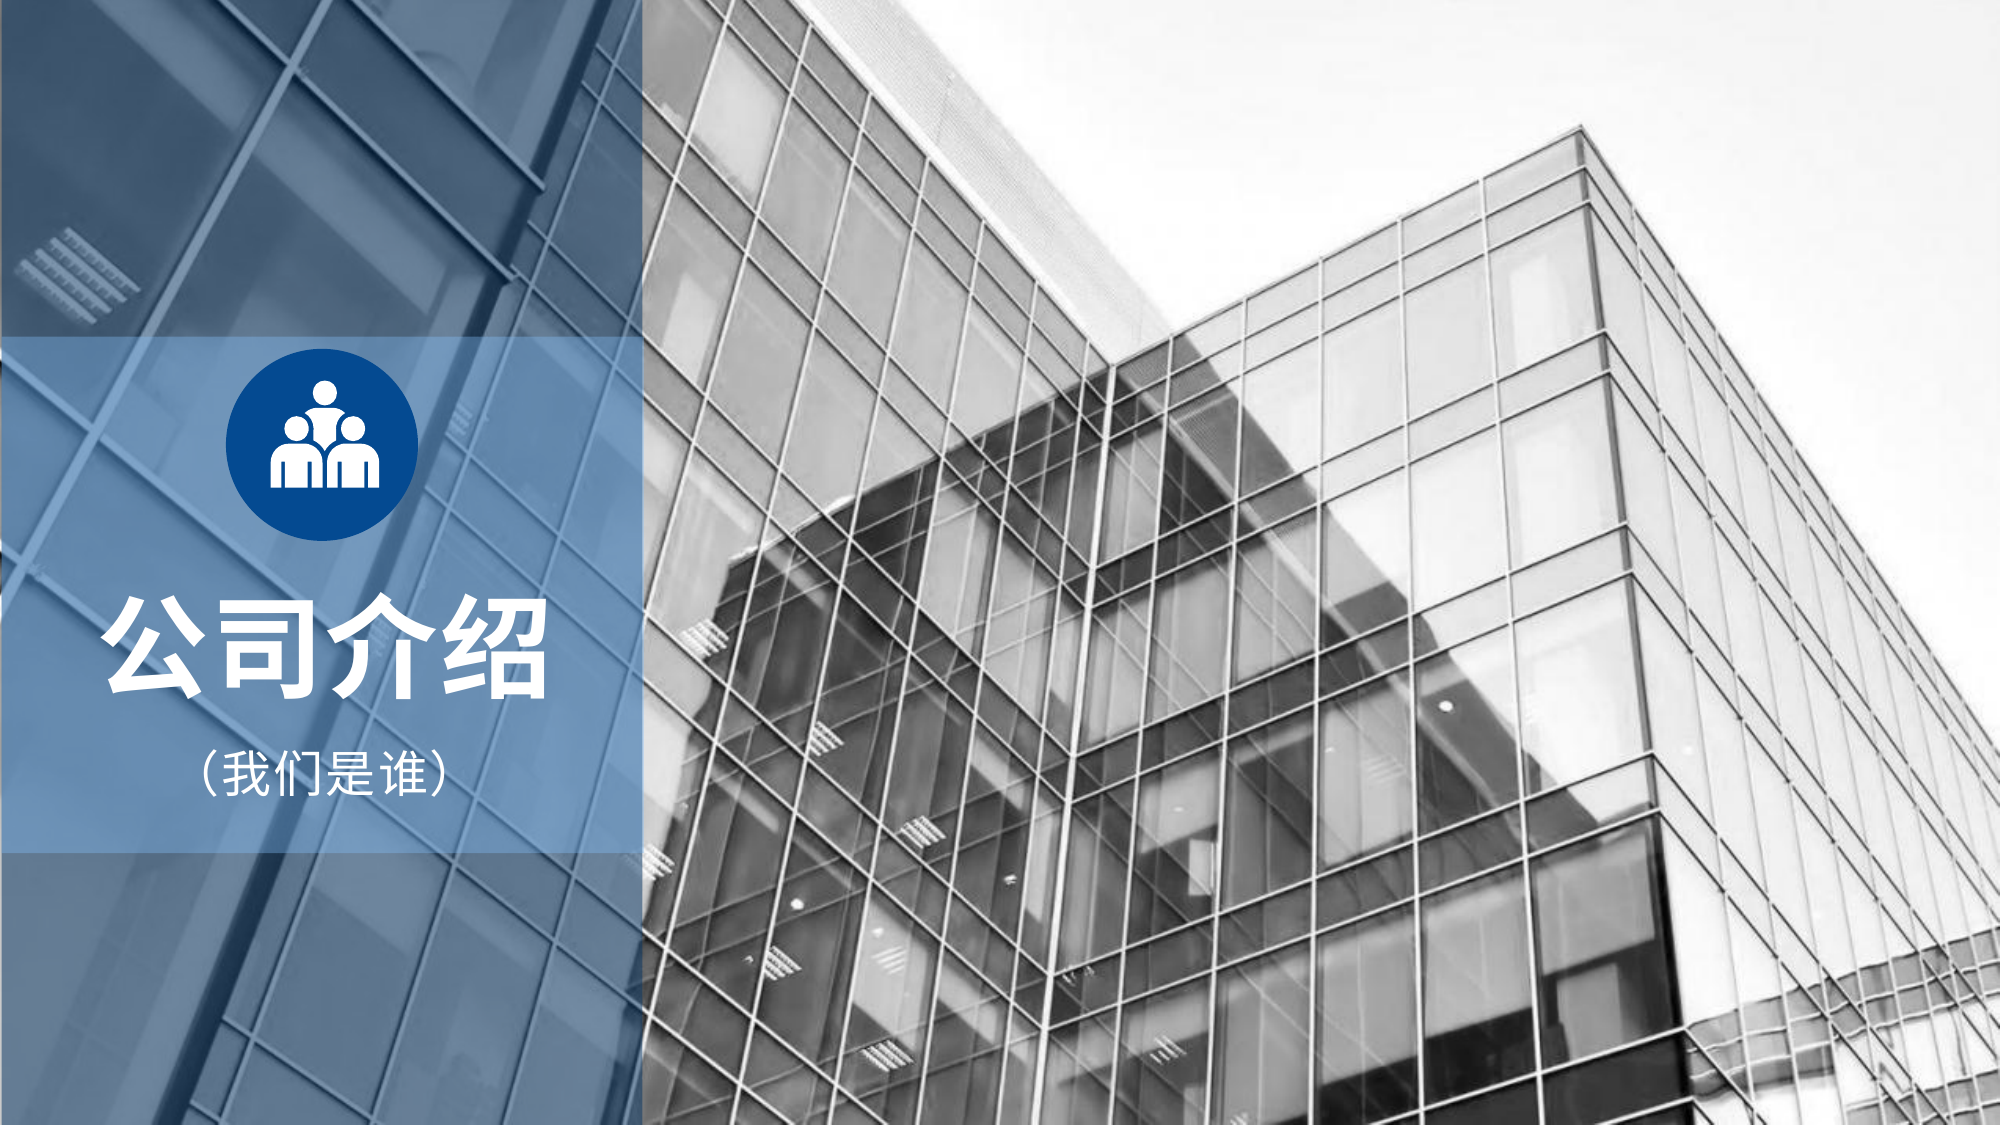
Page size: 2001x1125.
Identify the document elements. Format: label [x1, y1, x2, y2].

picture [0, 0, 2000, 1125]
text_box [225, 348, 418, 541]
